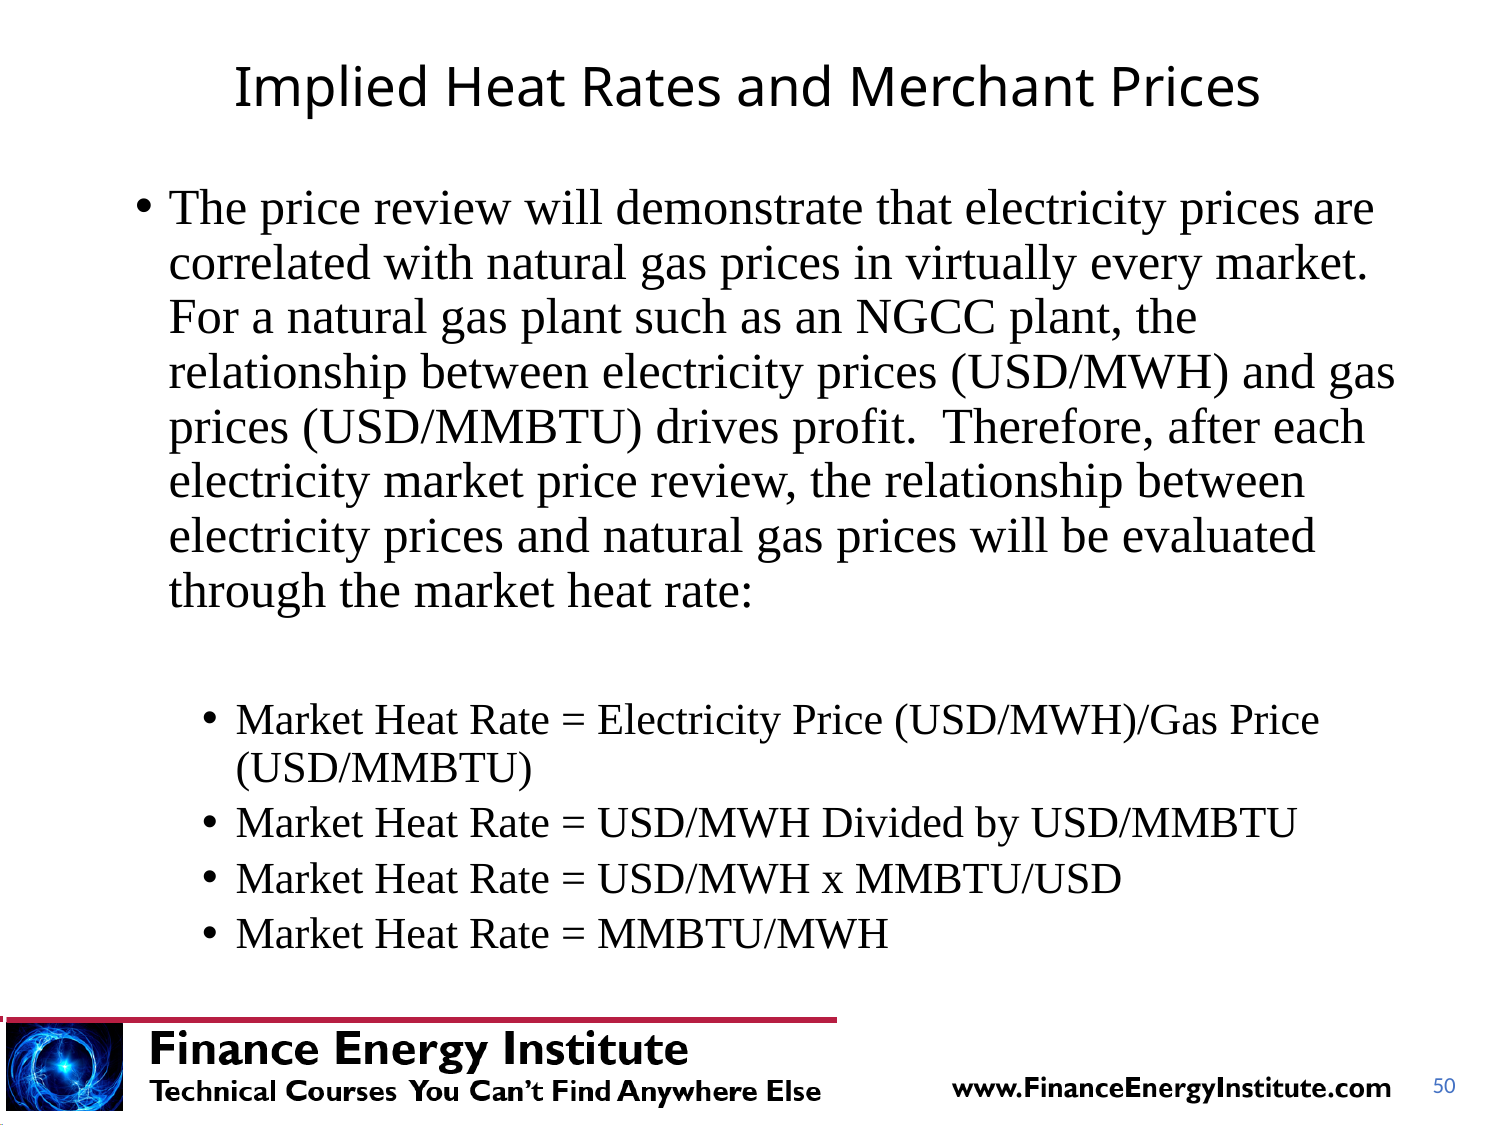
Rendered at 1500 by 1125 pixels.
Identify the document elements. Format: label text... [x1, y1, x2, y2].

slide_number 50 [1399, 1063, 1490, 1108]
title Implied Heat Rates and Merchant Prices [120, 32, 1378, 146]
list The price review will demonstrate that electricity prices are correlated with natural gas prices in virtually every market. For a natural gas plant such as an NGCC plant, the relationship between electricity prices (USD/MWH) and gas prices (USD/MMBTU) drives profit. Therefore, after each electricity market price review, the relationship between electricity prices and natural gas prices will be evaluated through the market heat rate: Market Heat Rate = Electricity Price (USD/MWH)/Gas Price (USD/MMBTU) Market Heat Rate = USD/MWH Divided by USD/MMBTU Market Heat Rate = USD/MWH x MMBTU/USD Market Heat Rate = MMBTU/MWH [120, 173, 1417, 980]
picture [0, 1006, 837, 1125]
picture [947, 1071, 1399, 1108]
